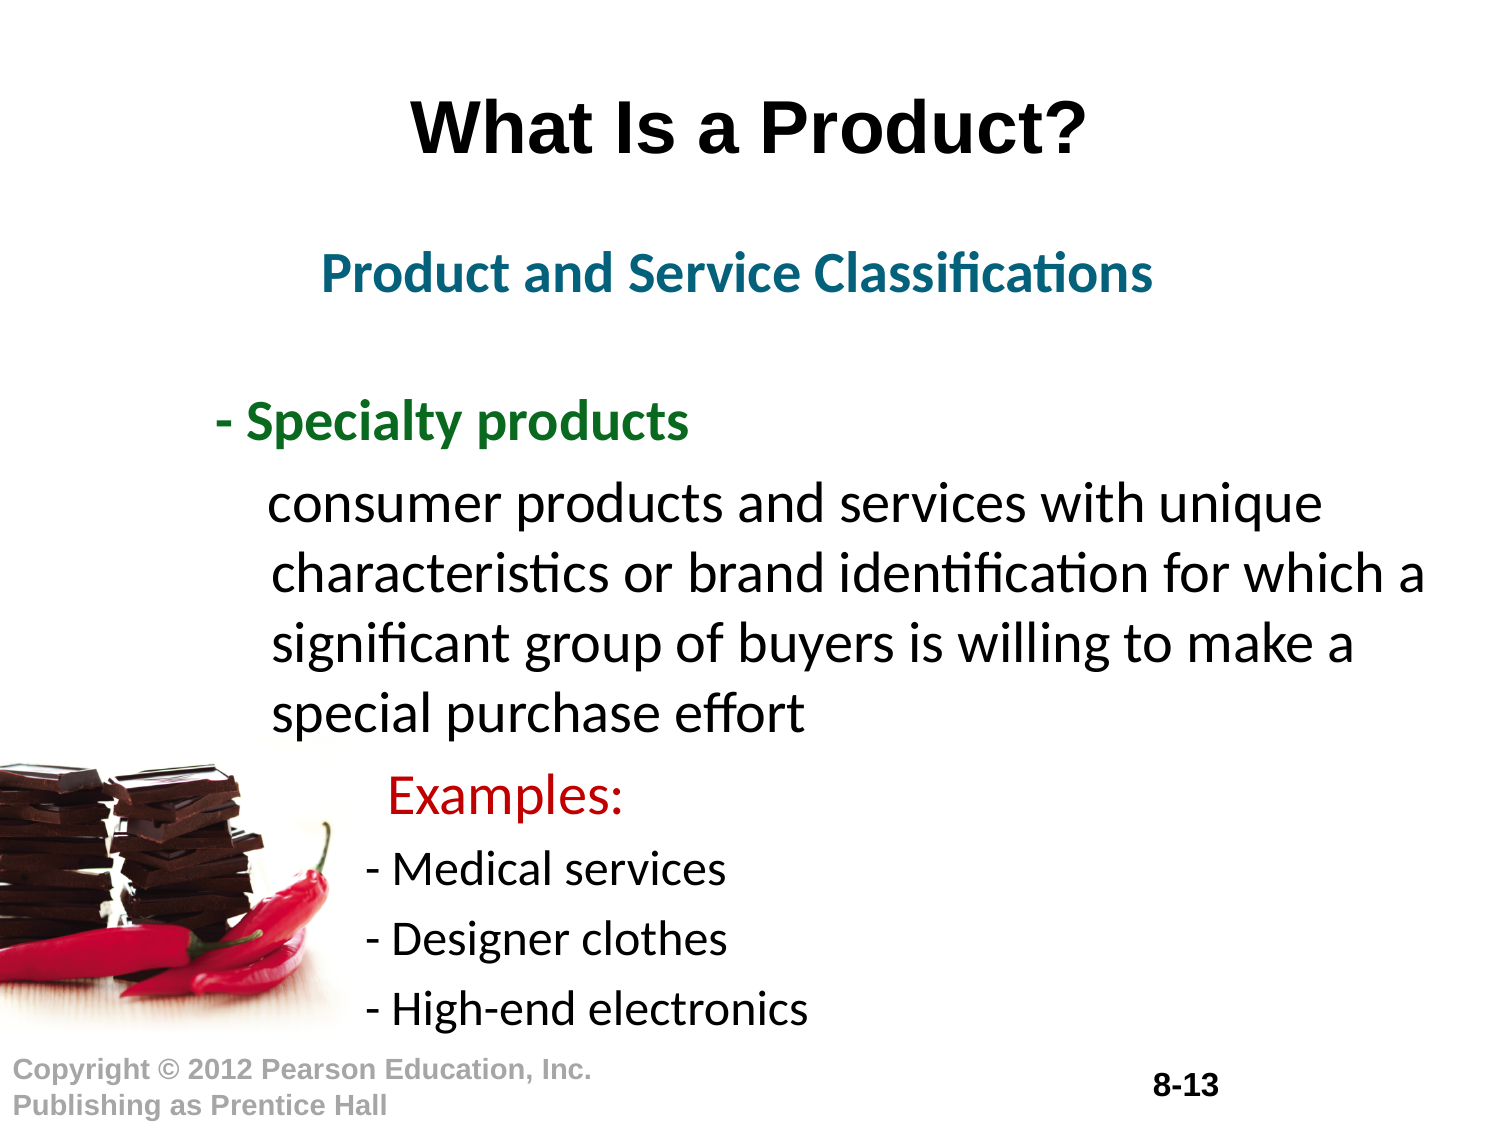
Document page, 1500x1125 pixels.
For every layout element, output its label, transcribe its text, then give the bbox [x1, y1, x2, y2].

title What Is a Product? [112, 37, 1388, 226]
list - Specialty products consumer products and services with unique characteristics or brand identification for which a significant group of buyers is willing to make a special purchase effort Examples: - Medical services - Designer clothes - High-end electronics [199, 374, 1476, 1051]
list Product and Service Classifications [149, 237, 1326, 301]
picture [0, 737, 199, 1038]
